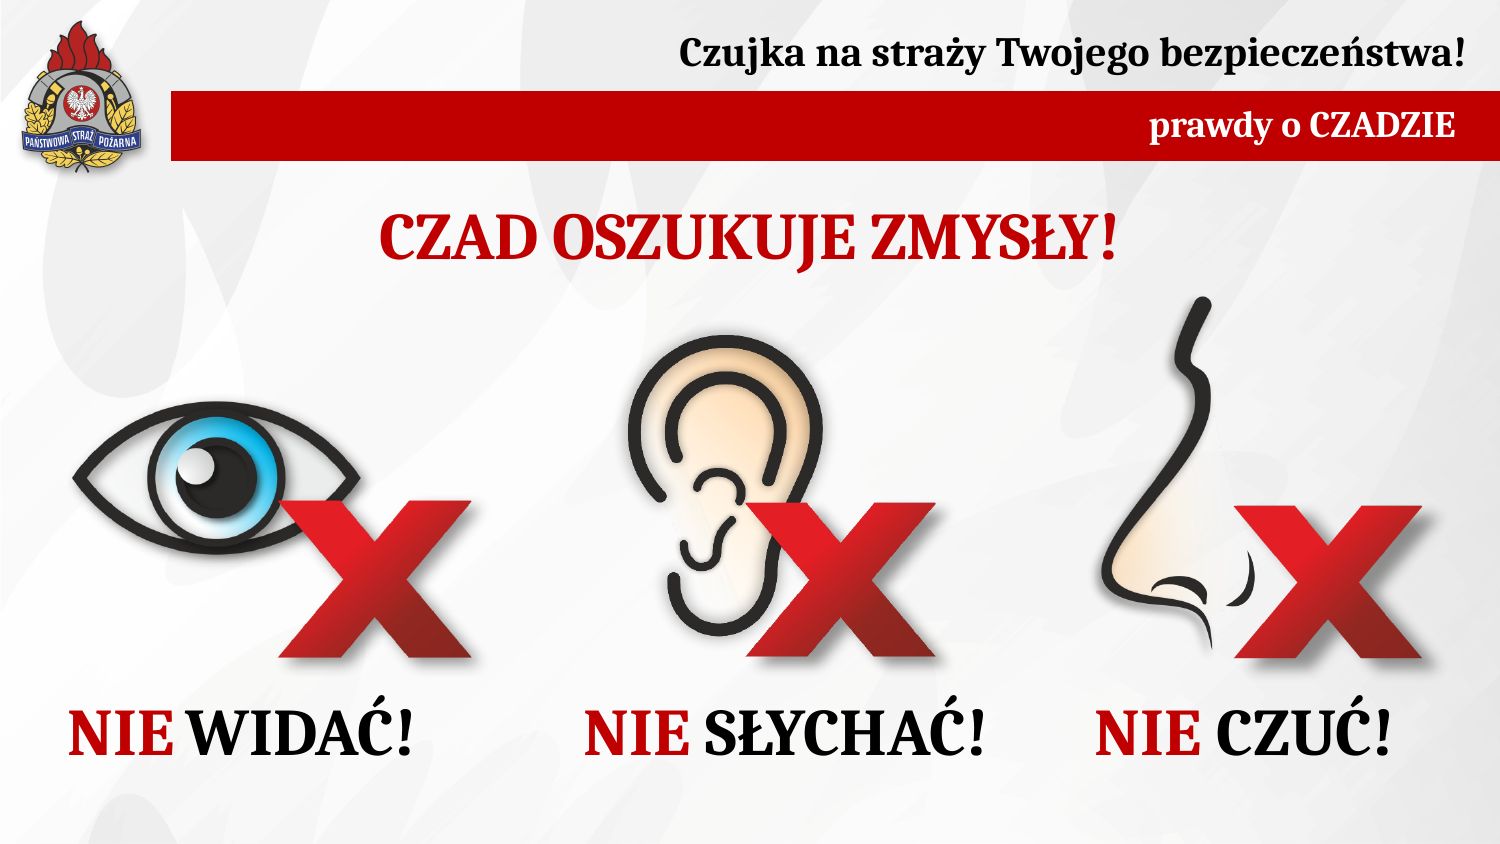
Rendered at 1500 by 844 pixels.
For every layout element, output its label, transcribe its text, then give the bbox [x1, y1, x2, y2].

text_box CZAD OSZUKUJE ZMYSŁY! [41, 197, 1459, 280]
text_box NIE WIDAĆ! [53, 696, 455, 777]
text_box Czujka na straży Twojego bezpieczeństwa! [572, 24, 1483, 82]
text_box prawdy o CZADZIE [171, 99, 1471, 153]
text_box NIE SŁYCHAĆ! [569, 681, 1028, 777]
picture [0, 0, 1500, 844]
text_box [171, 91, 1500, 161]
text_box NIE CZUĆ! [1080, 698, 1424, 777]
